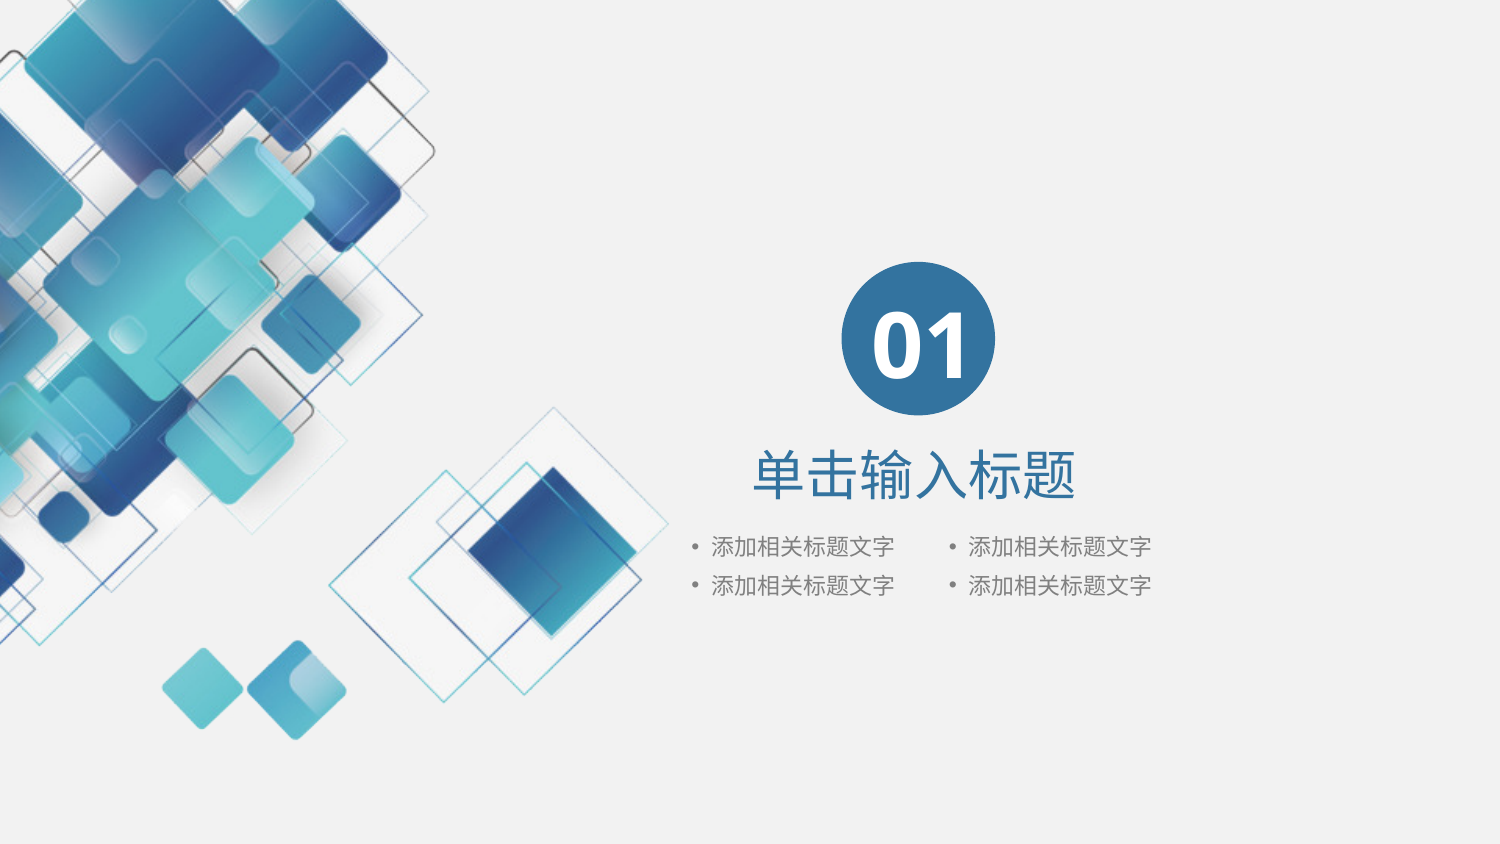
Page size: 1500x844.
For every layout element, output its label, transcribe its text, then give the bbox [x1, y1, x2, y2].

text_box 添加相关标题文字 [744, 532, 896, 561]
text_box 添加相关标题文字 [948, 532, 1154, 561]
text_box 添加相关标题文字 [948, 571, 1154, 599]
text_box 单击输入标题 [744, 440, 1100, 506]
text_box 添加相关标题文字 [744, 571, 896, 599]
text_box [840, 261, 1008, 416]
picture [0, 0, 739, 753]
